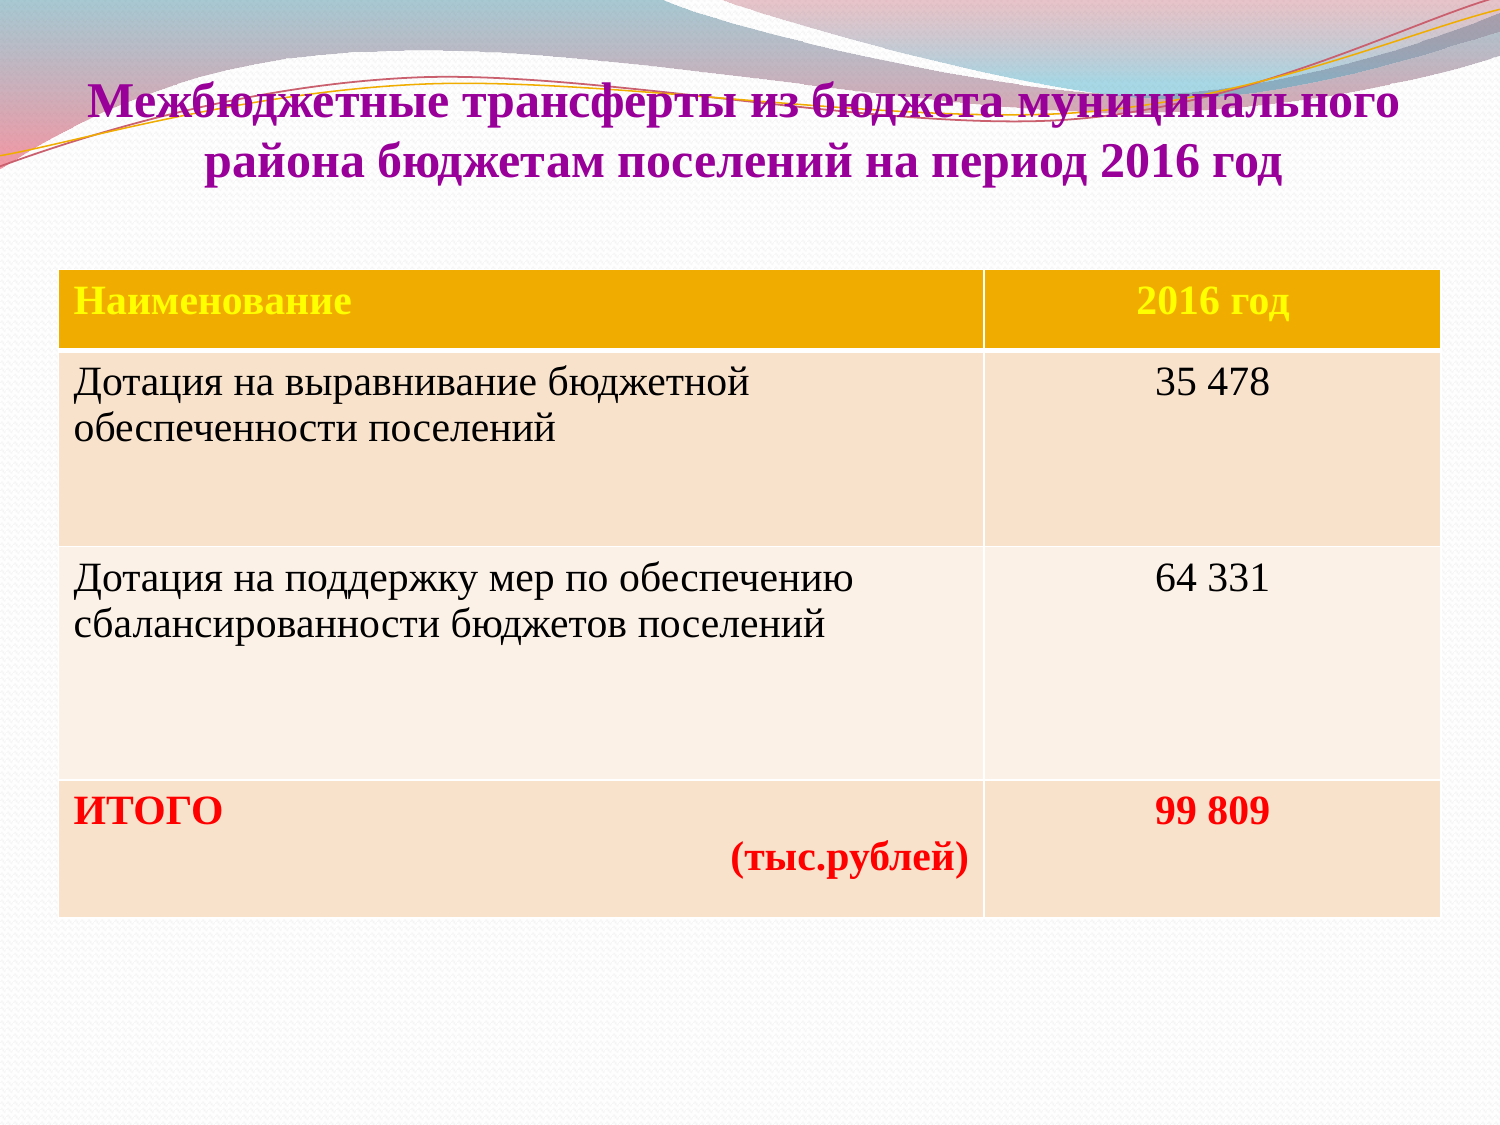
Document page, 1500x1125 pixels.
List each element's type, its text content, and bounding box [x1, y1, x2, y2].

title Межбюджетные трансферты из бюджета муниципального района бюджетам поселений на период 2016 год [35, 35, 1454, 188]
table_cell 64 331 [985, 547, 1440, 779]
table_cell 35 478 [985, 353, 1440, 546]
table_cell Дотация на выравнивание бюджетной обеспеченности поселений [59, 353, 983, 546]
table_cell ИТОГО (тыс.рублей) [59, 781, 983, 917]
table_header 2016 год [985, 270, 1440, 348]
table_header Наименование [59, 270, 983, 348]
table_cell 99 809 [985, 781, 1440, 917]
table_cell Дотация на поддержку мер по обеспечению сбалансированности бюджетов поселений [59, 547, 983, 779]
